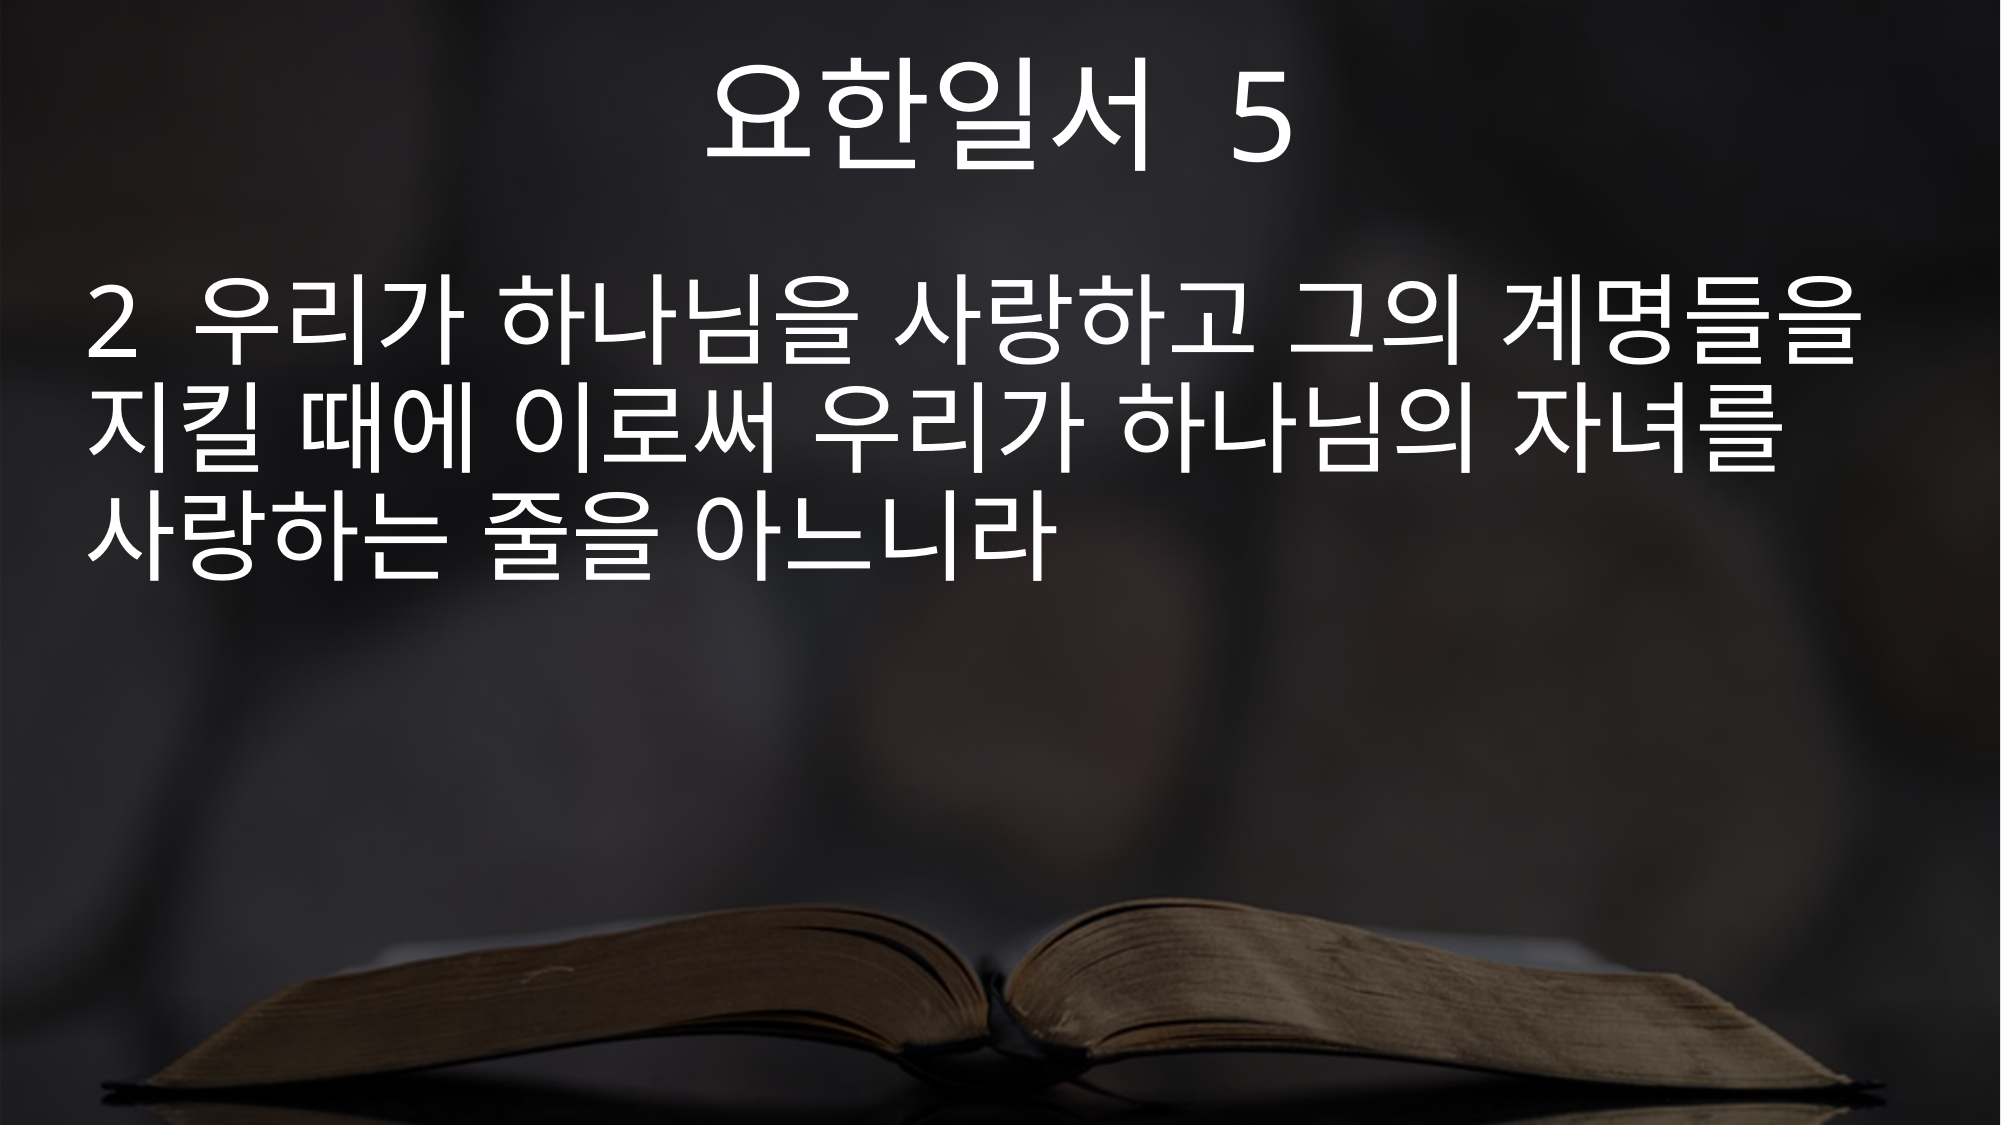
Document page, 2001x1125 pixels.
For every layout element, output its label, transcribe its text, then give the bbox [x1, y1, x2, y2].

list 2 우리가 하나님을 사랑하고 그의 계명들을 지킬 때에 이로써 우리가 하나님의 자녀를 사랑하는 줄을 아느니라 [69, 263, 1953, 423]
footer 요한일서 5 [0, 32, 2000, 192]
picture [0, 0, 2001, 1125]
